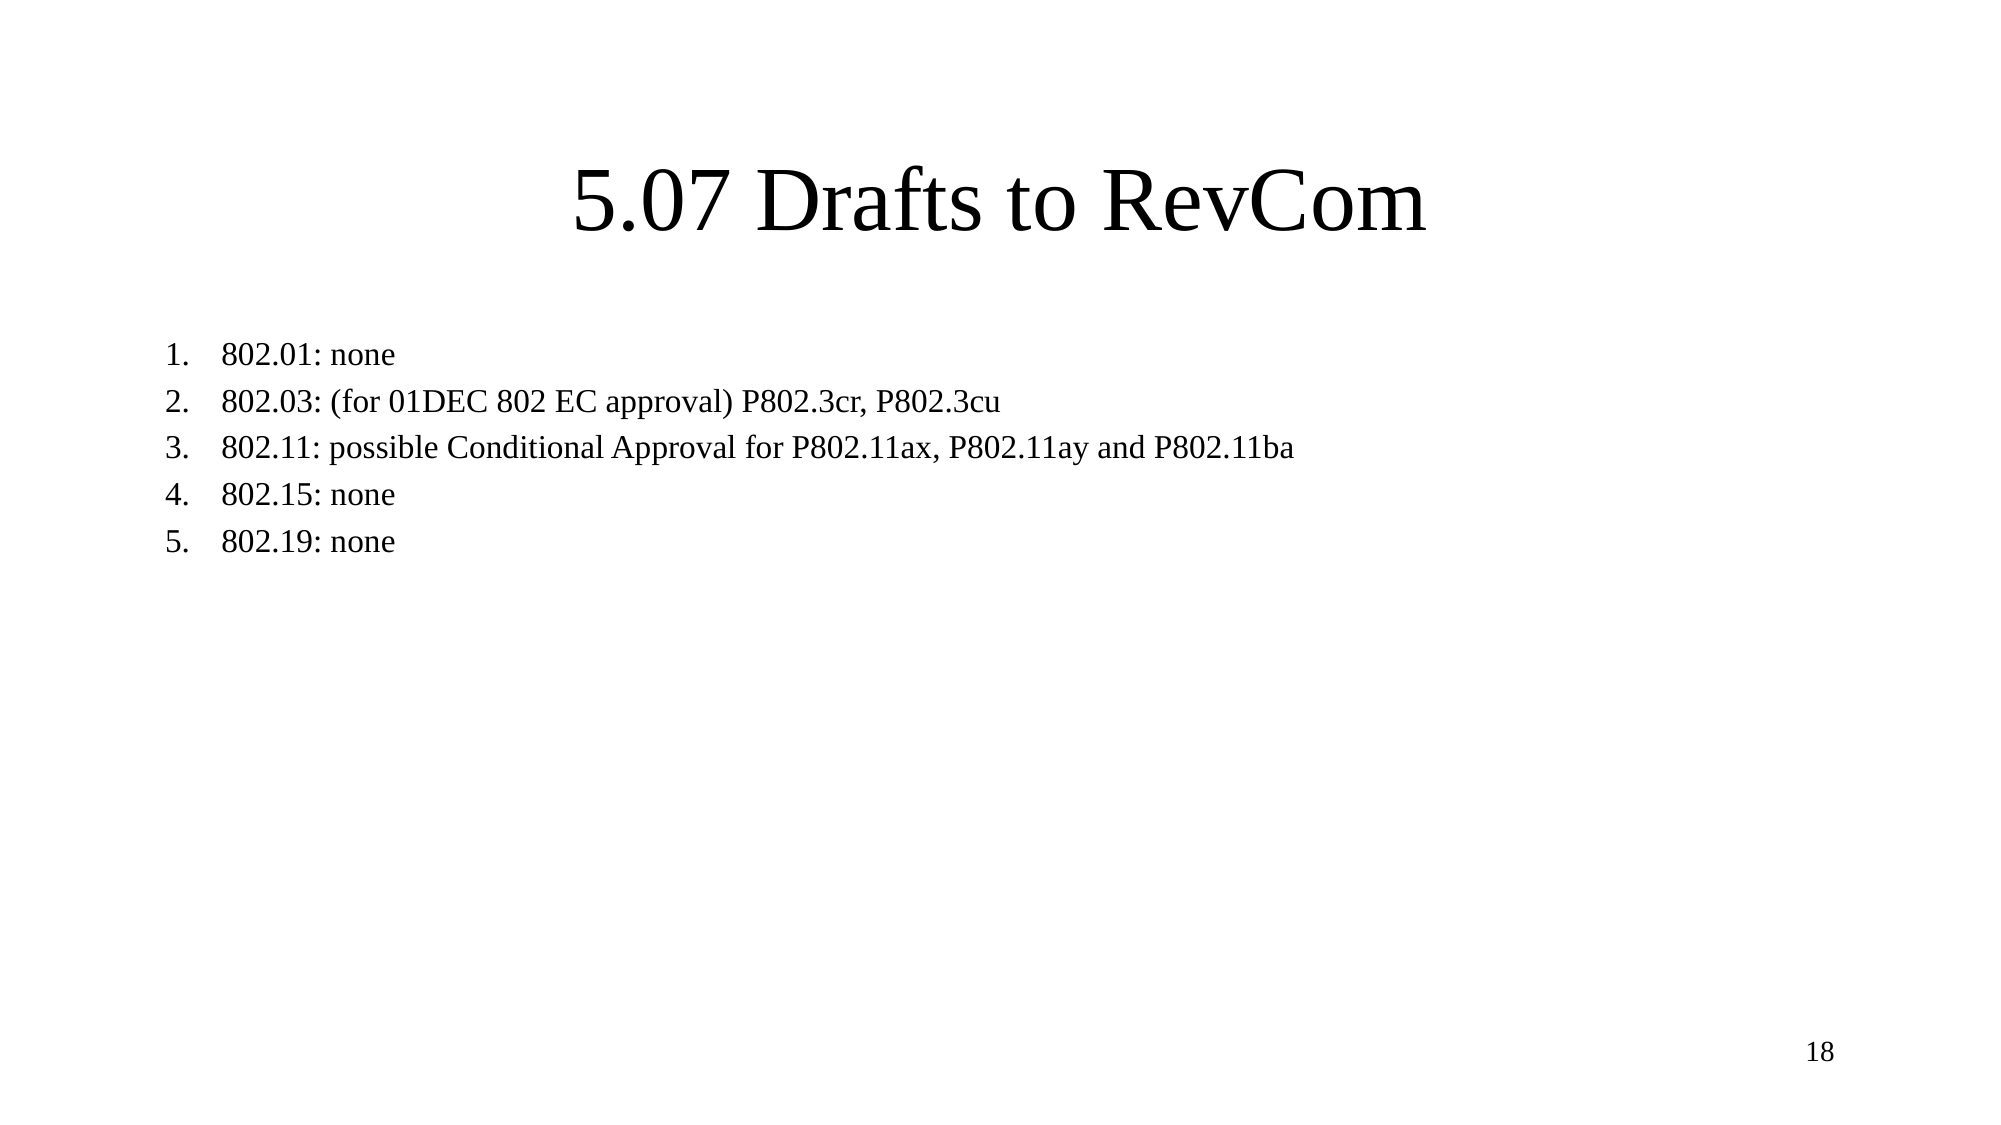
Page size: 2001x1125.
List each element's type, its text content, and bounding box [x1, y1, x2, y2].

title 5.07 Drafts to RevCom [149, 99, 1851, 288]
slide_number 18 [1433, 1024, 1851, 1101]
list 802.01: none 802.03: (for 01DEC 802 EC approval) P802.3cr, P802.3cu 802.11: possible Conditional Approval for P802.11ax, P802.11ay and P802.11ba 802.15: none 802.19: none [149, 324, 1851, 1001]
